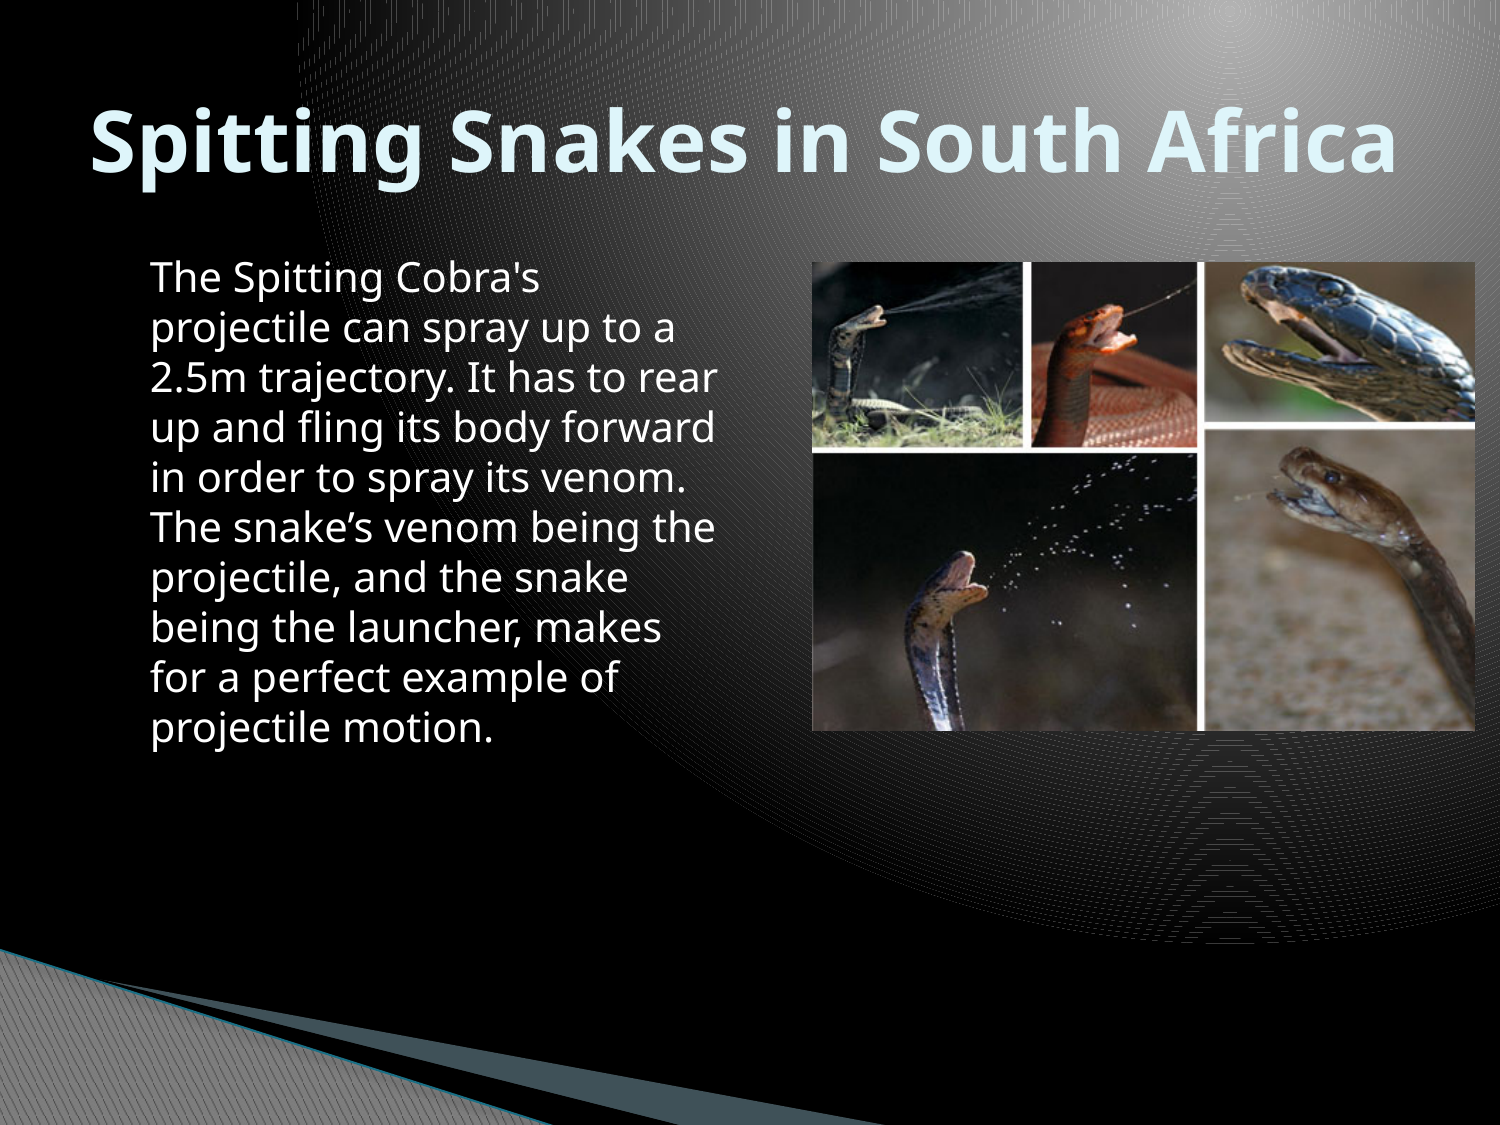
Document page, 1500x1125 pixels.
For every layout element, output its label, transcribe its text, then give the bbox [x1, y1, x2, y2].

title Spitting Snakes in South Africa [75, 45, 1425, 233]
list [812, 262, 1476, 732]
picture [0, 952, 543, 1125]
list The Spitting Cobra's projectile can spray up to a 2.5m trajectory. It has to rear up and fling its body forward in order to spray its venom. The snake’s venom being the projectile, and the snake being the launcher, makes for a perfect example of projectile motion. [75, 243, 738, 986]
